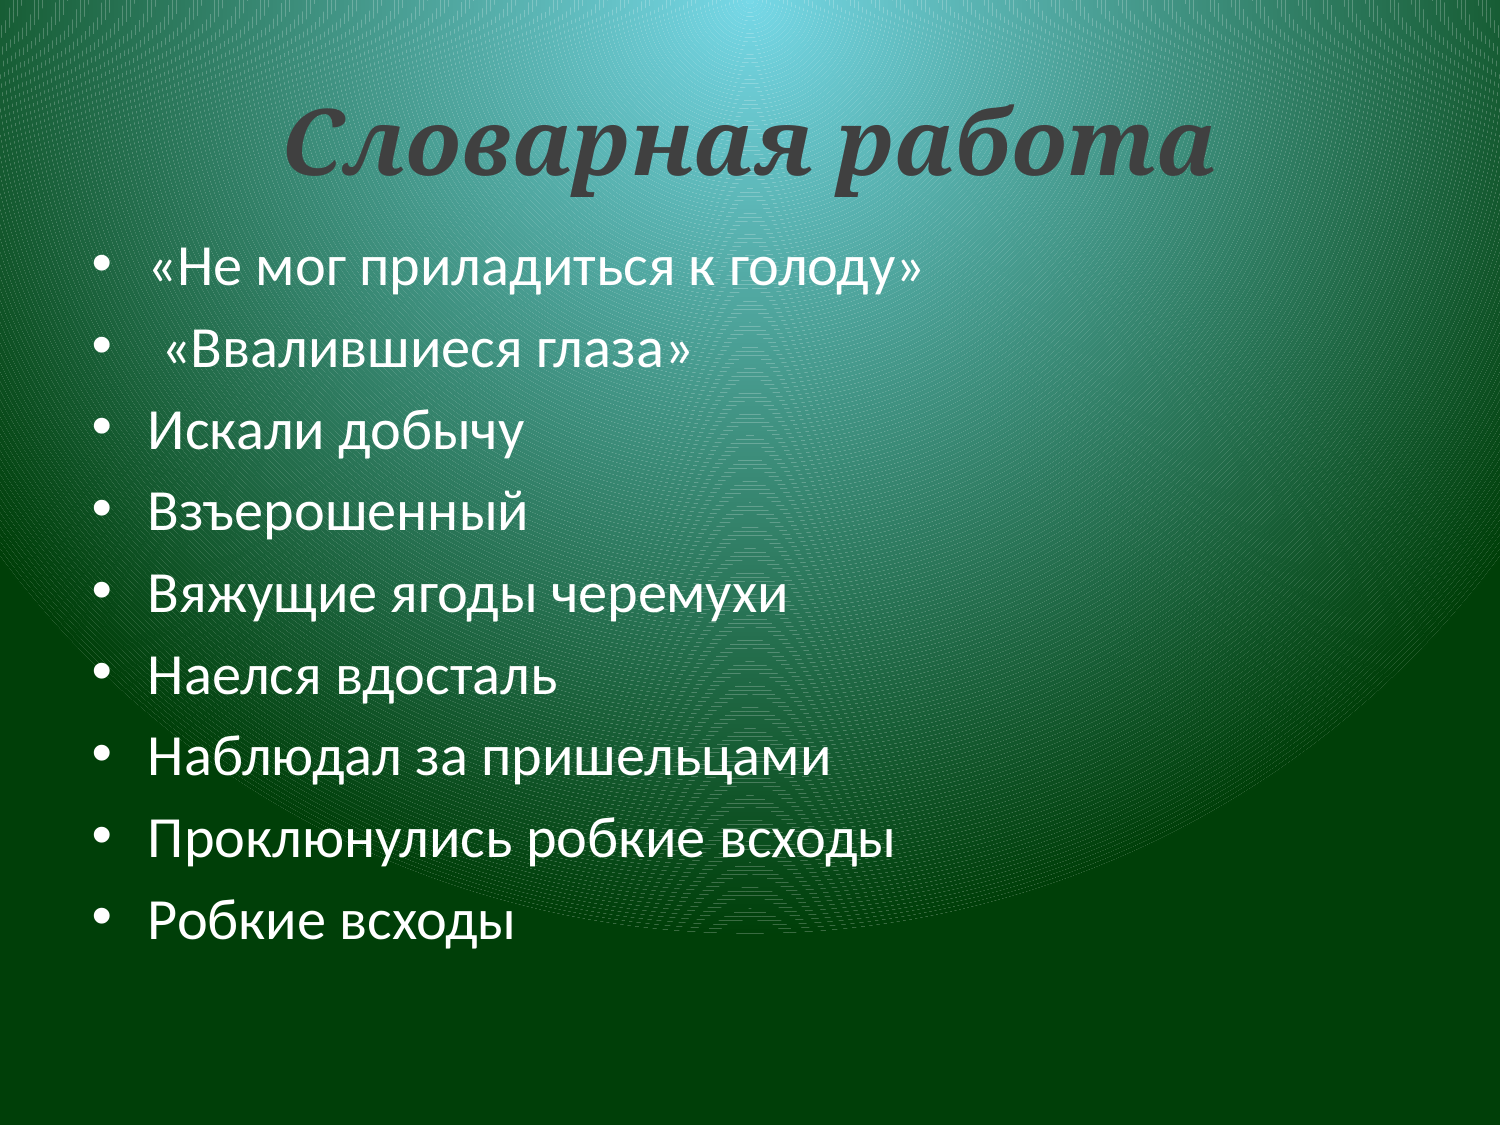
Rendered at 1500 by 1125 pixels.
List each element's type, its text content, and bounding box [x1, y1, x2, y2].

list «Не мог приладиться к голоду» «Ввалившиеся глаза» Искали добычу Взъерошенный Вяжущие ягоды черемухи Наелся вдосталь Наблюдал за пришельцами Проклюнулись робкие всходы Робкие всходы [76, 219, 1427, 963]
title Словарная работа [74, 44, 1426, 233]
